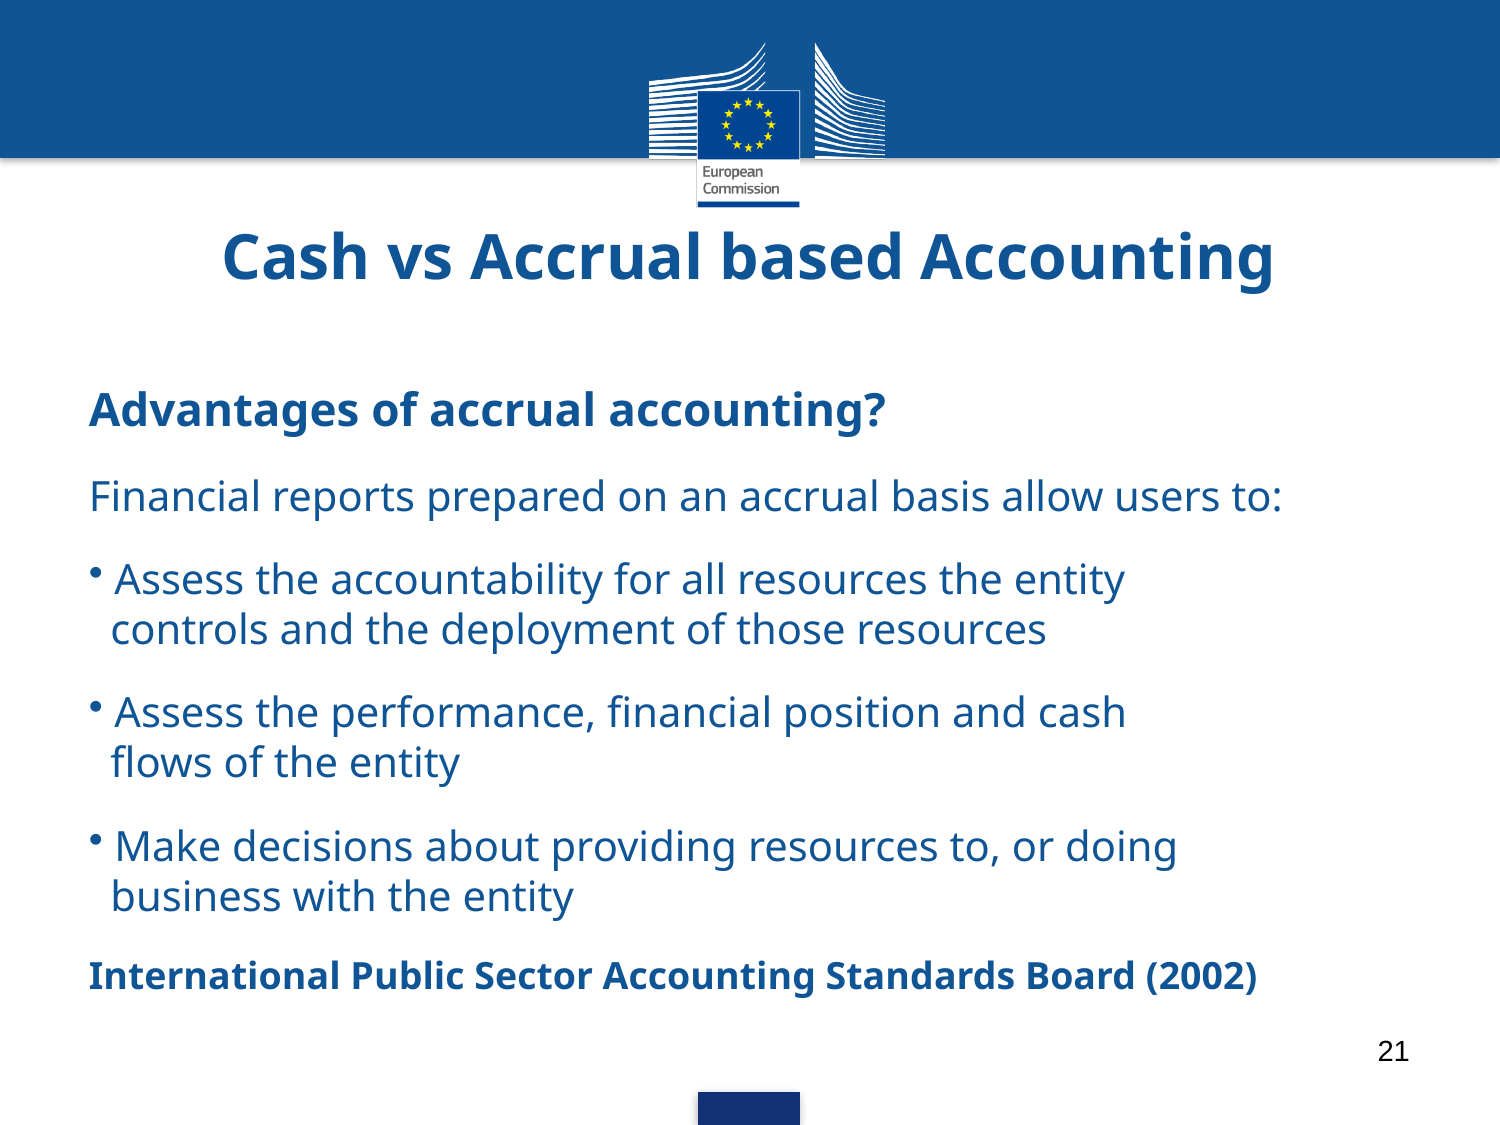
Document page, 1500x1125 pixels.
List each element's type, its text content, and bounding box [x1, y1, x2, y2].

list Advantages of accrual accounting? Financial reports prepared on an accrual basis allow users to: Assess the accountability for all resources the entity controls and the deployment of those resources Assess the performance, financial position and cash flows of the entity Make decisions about providing resources to, or doing business with the entity International Public Sector Accounting Standards Board (2002) [17, 373, 1483, 1094]
slide_number 21 [1074, 1024, 1426, 1103]
title Cash vs Accrual based Accounting [0, 160, 1500, 349]
picture [649, 42, 885, 160]
